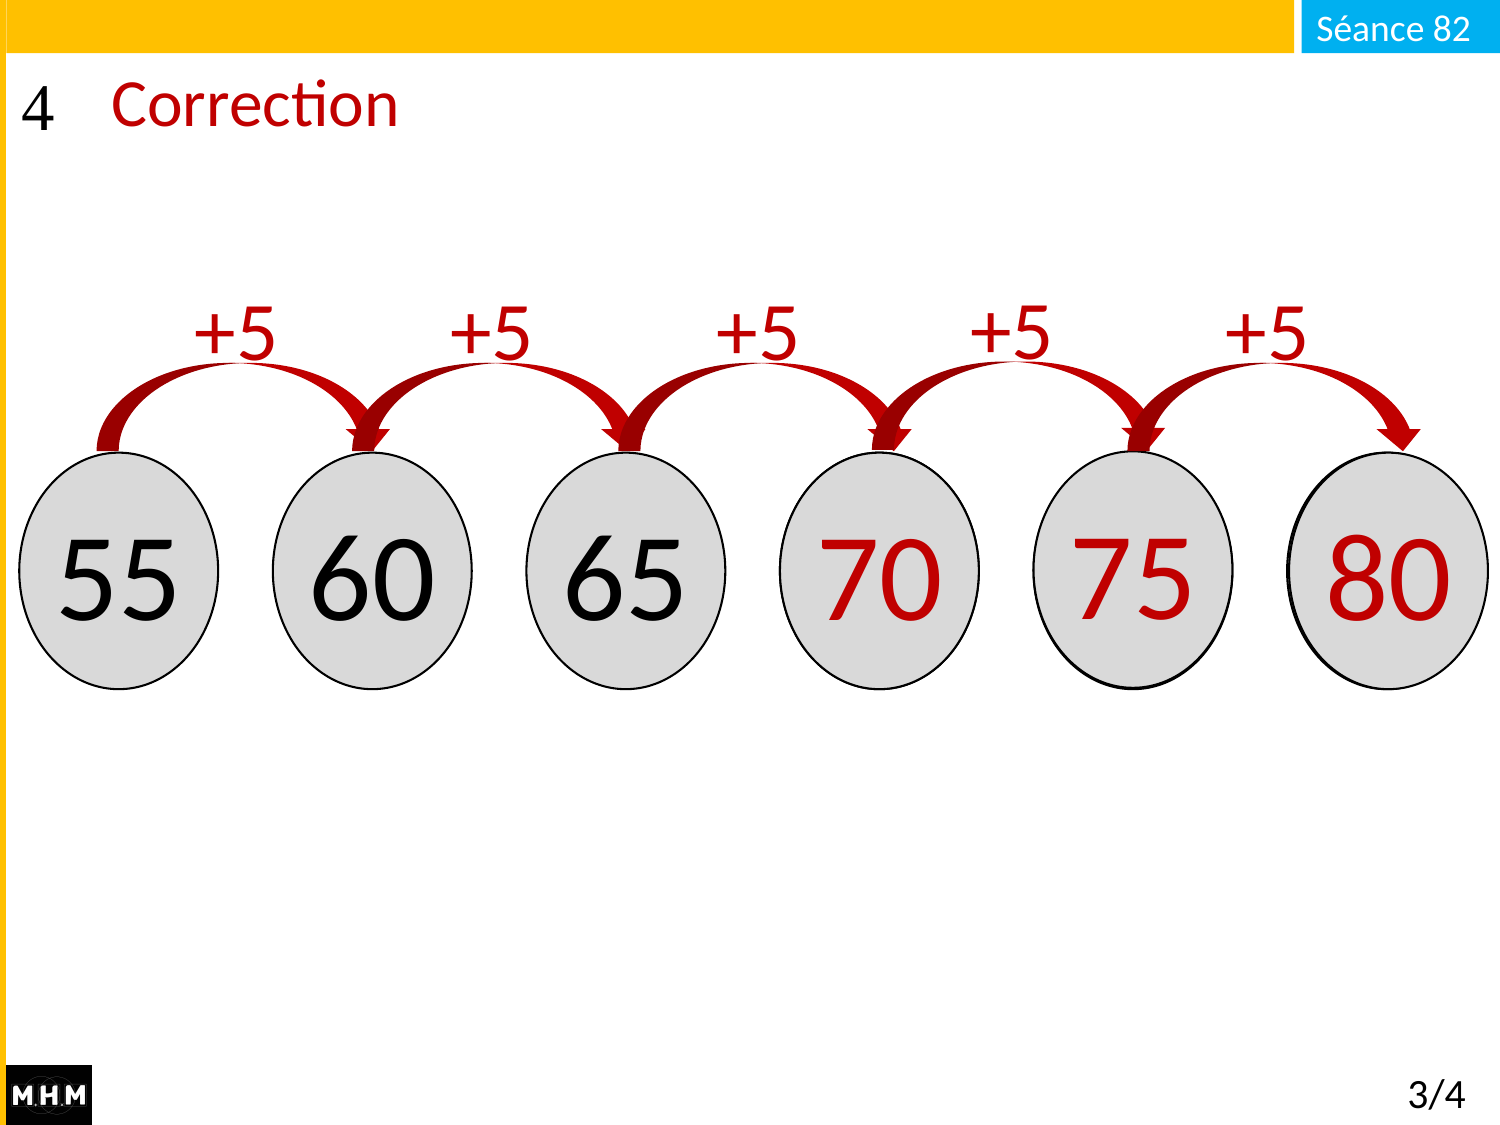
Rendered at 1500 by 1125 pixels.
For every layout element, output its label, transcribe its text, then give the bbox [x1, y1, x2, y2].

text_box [352, 270, 618, 452]
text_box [1127, 270, 1425, 452]
text_box 60 [271, 452, 473, 691]
text_box 55 [18, 452, 220, 691]
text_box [871, 268, 1170, 450]
title Correction [96, 60, 1391, 149]
list 3/4 [1373, 1064, 1500, 1125]
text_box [618, 270, 916, 452]
text_box 80 [1288, 452, 1489, 691]
picture [6, 1065, 92, 1125]
text_box 70 [778, 452, 980, 691]
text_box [96, 270, 352, 452]
text_box 75 [1032, 450, 1234, 689]
text_box 65 [525, 452, 727, 691]
